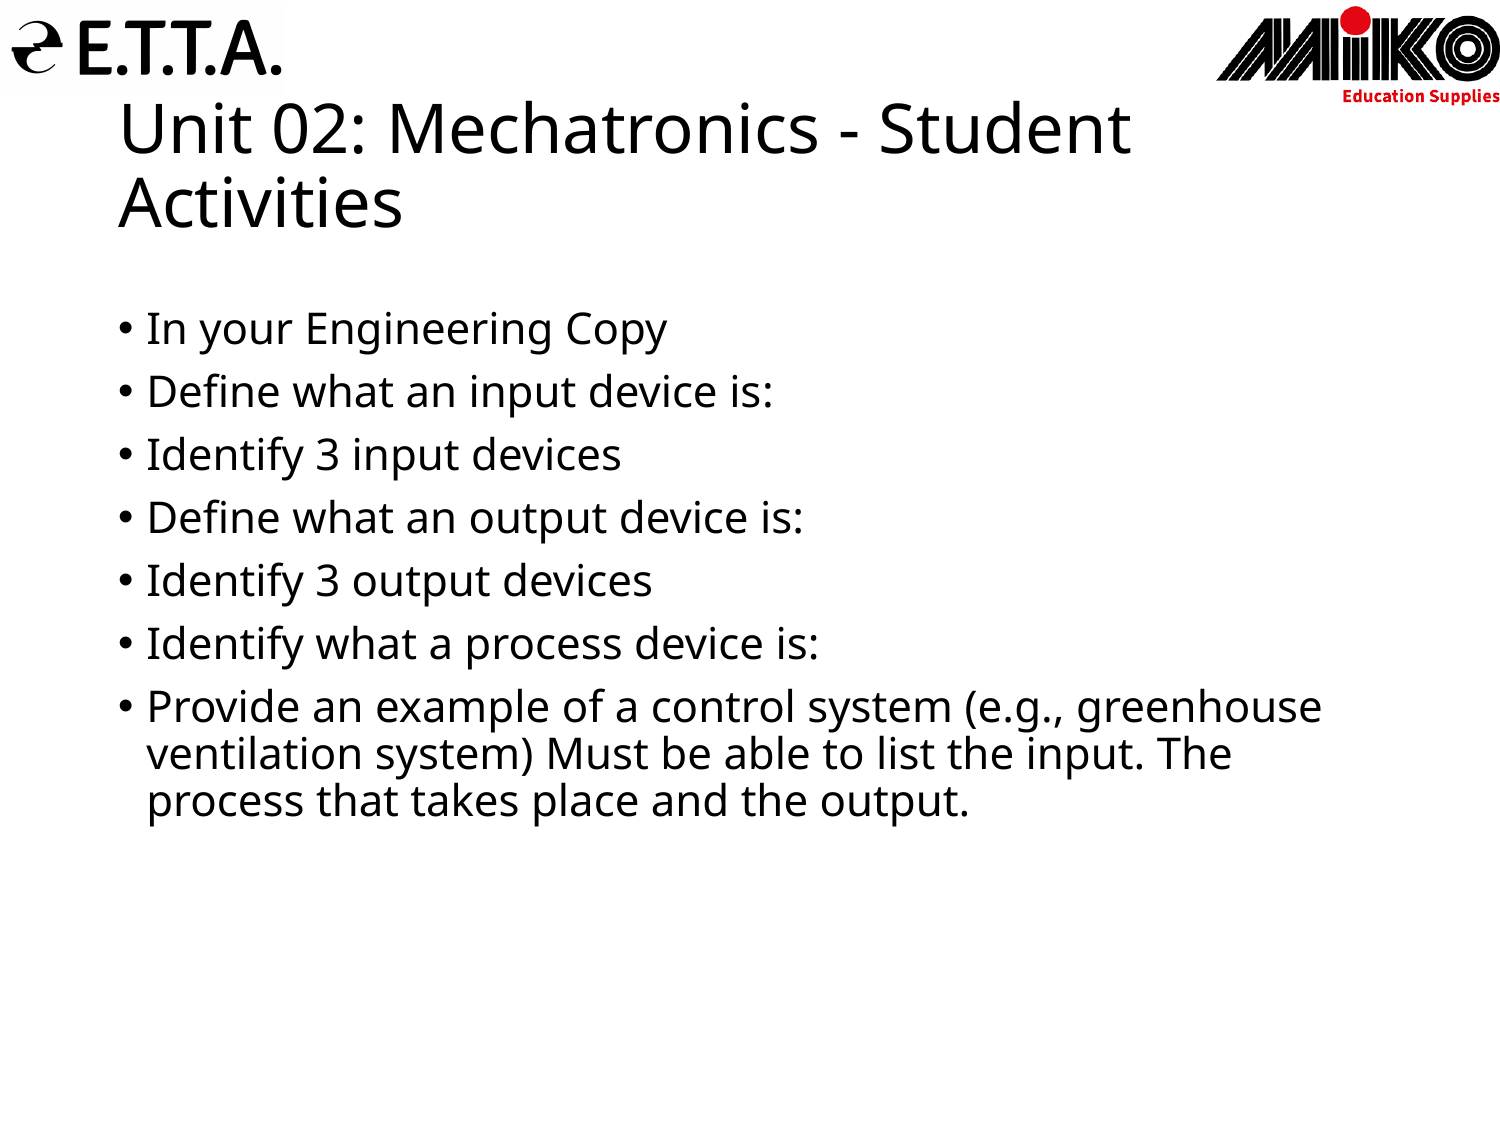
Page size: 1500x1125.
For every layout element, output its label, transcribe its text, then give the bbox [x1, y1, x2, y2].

picture [1216, 6, 1500, 109]
title Unit 02: Mechatronics - Student Activities [103, 59, 1397, 278]
list In your Engineering Copy Define what an input device is: Identify 3 input devices Define what an output device is: Identify 3 output devices Identify what a process device is: Provide an example of a control system (e.g., greenhouse ventilation system) Must be able to list the input. The process that takes place and the output. [103, 299, 1397, 1014]
picture [0, 1, 284, 96]
